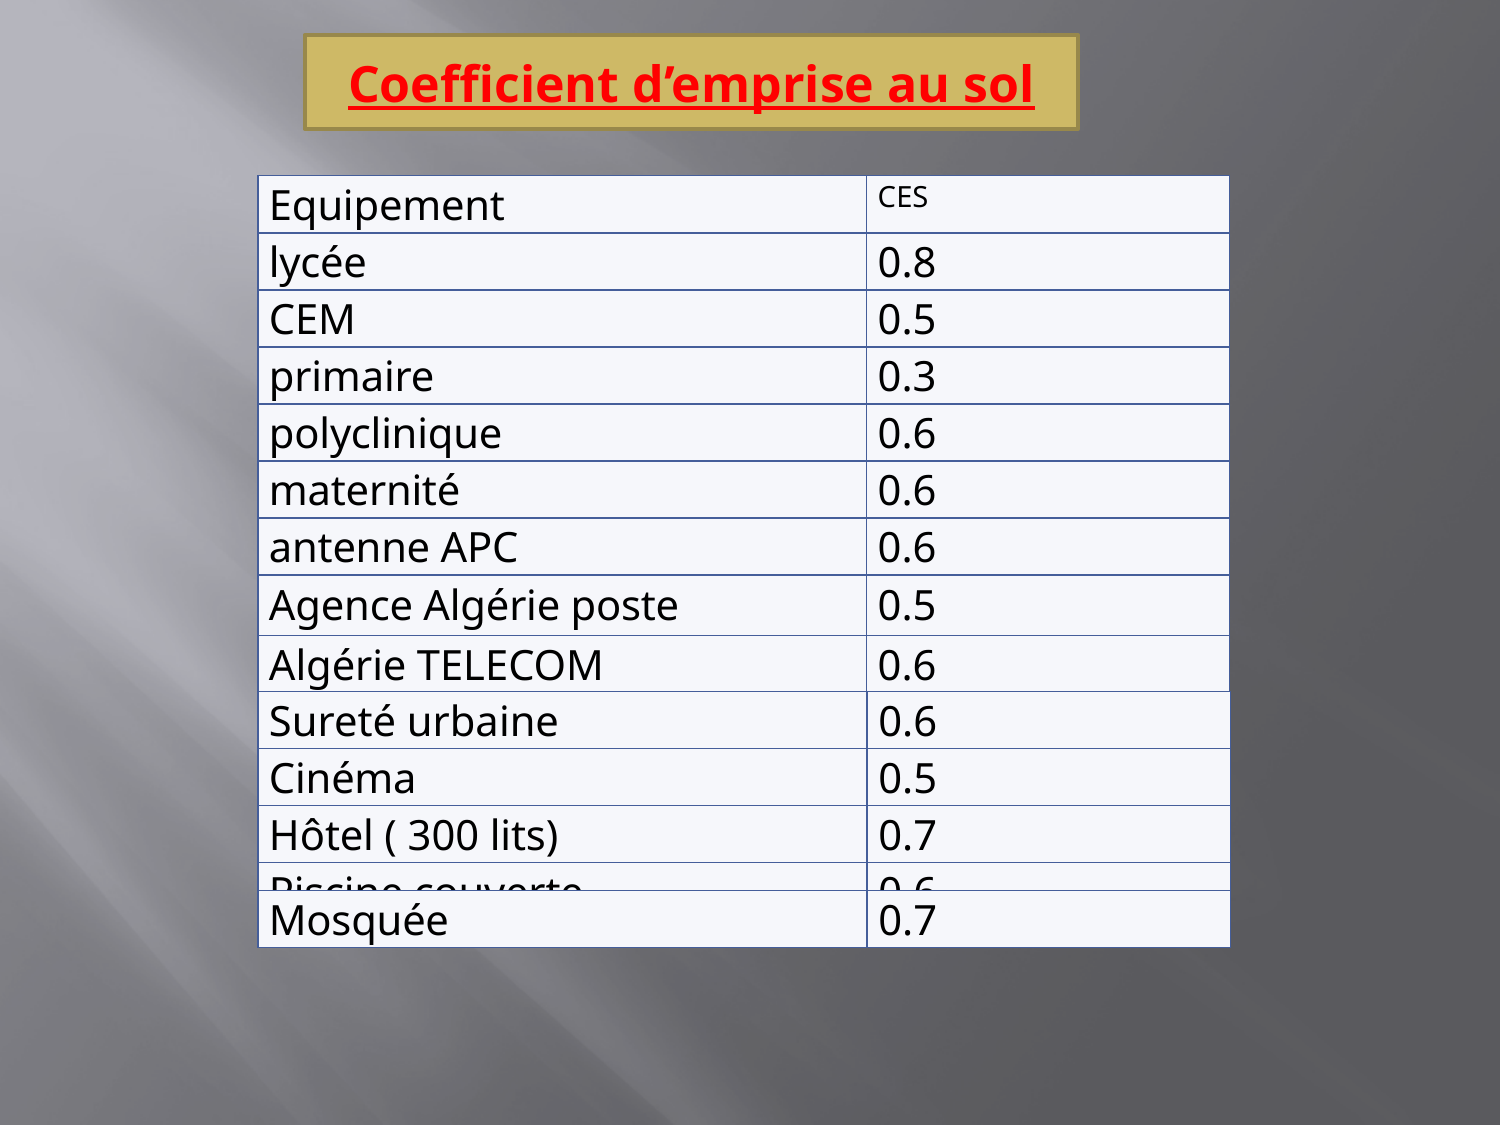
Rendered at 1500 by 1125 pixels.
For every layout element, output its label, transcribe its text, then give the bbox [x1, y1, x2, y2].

table_cell Agence Algérie poste [259, 576, 866, 635]
table_cell Piscine couverte [259, 863, 866, 890]
table_cell 0.7 [868, 806, 1230, 862]
table_cell antenne APC [259, 519, 866, 574]
table_cell Cinéma [259, 749, 866, 805]
table_cell polyclinique [259, 405, 866, 460]
table_header 0.6 [868, 692, 1230, 748]
table_cell 0.5 [867, 576, 1229, 635]
table_cell 0.6 [868, 863, 1230, 890]
table_header Equipement [259, 176, 866, 232]
table_cell 0.5 [867, 291, 1229, 346]
table_cell Hôtel ( 300 lits) [259, 806, 866, 862]
table_cell 0.6 [867, 636, 1229, 691]
table_cell 0.3 [867, 348, 1229, 403]
table_cell primaire [259, 348, 866, 403]
table_cell maternité [259, 462, 866, 517]
text_box Coefficient d’emprise au sol [303, 33, 1080, 131]
table_cell 0.8 [867, 234, 1229, 289]
table_header CES [867, 176, 1229, 232]
table_header Mosquée [259, 891, 866, 947]
table_cell lycée [259, 234, 866, 289]
table_cell 0.6 [867, 462, 1229, 517]
table_cell 0.6 [867, 405, 1229, 460]
table_cell 0.5 [868, 749, 1230, 805]
table_header Sureté urbaine [259, 692, 866, 748]
table_cell 0.6 [867, 519, 1229, 574]
table_header 0.7 [868, 891, 1230, 947]
table_cell Algérie TELECOM [259, 636, 866, 691]
table_cell CEM [259, 291, 866, 346]
